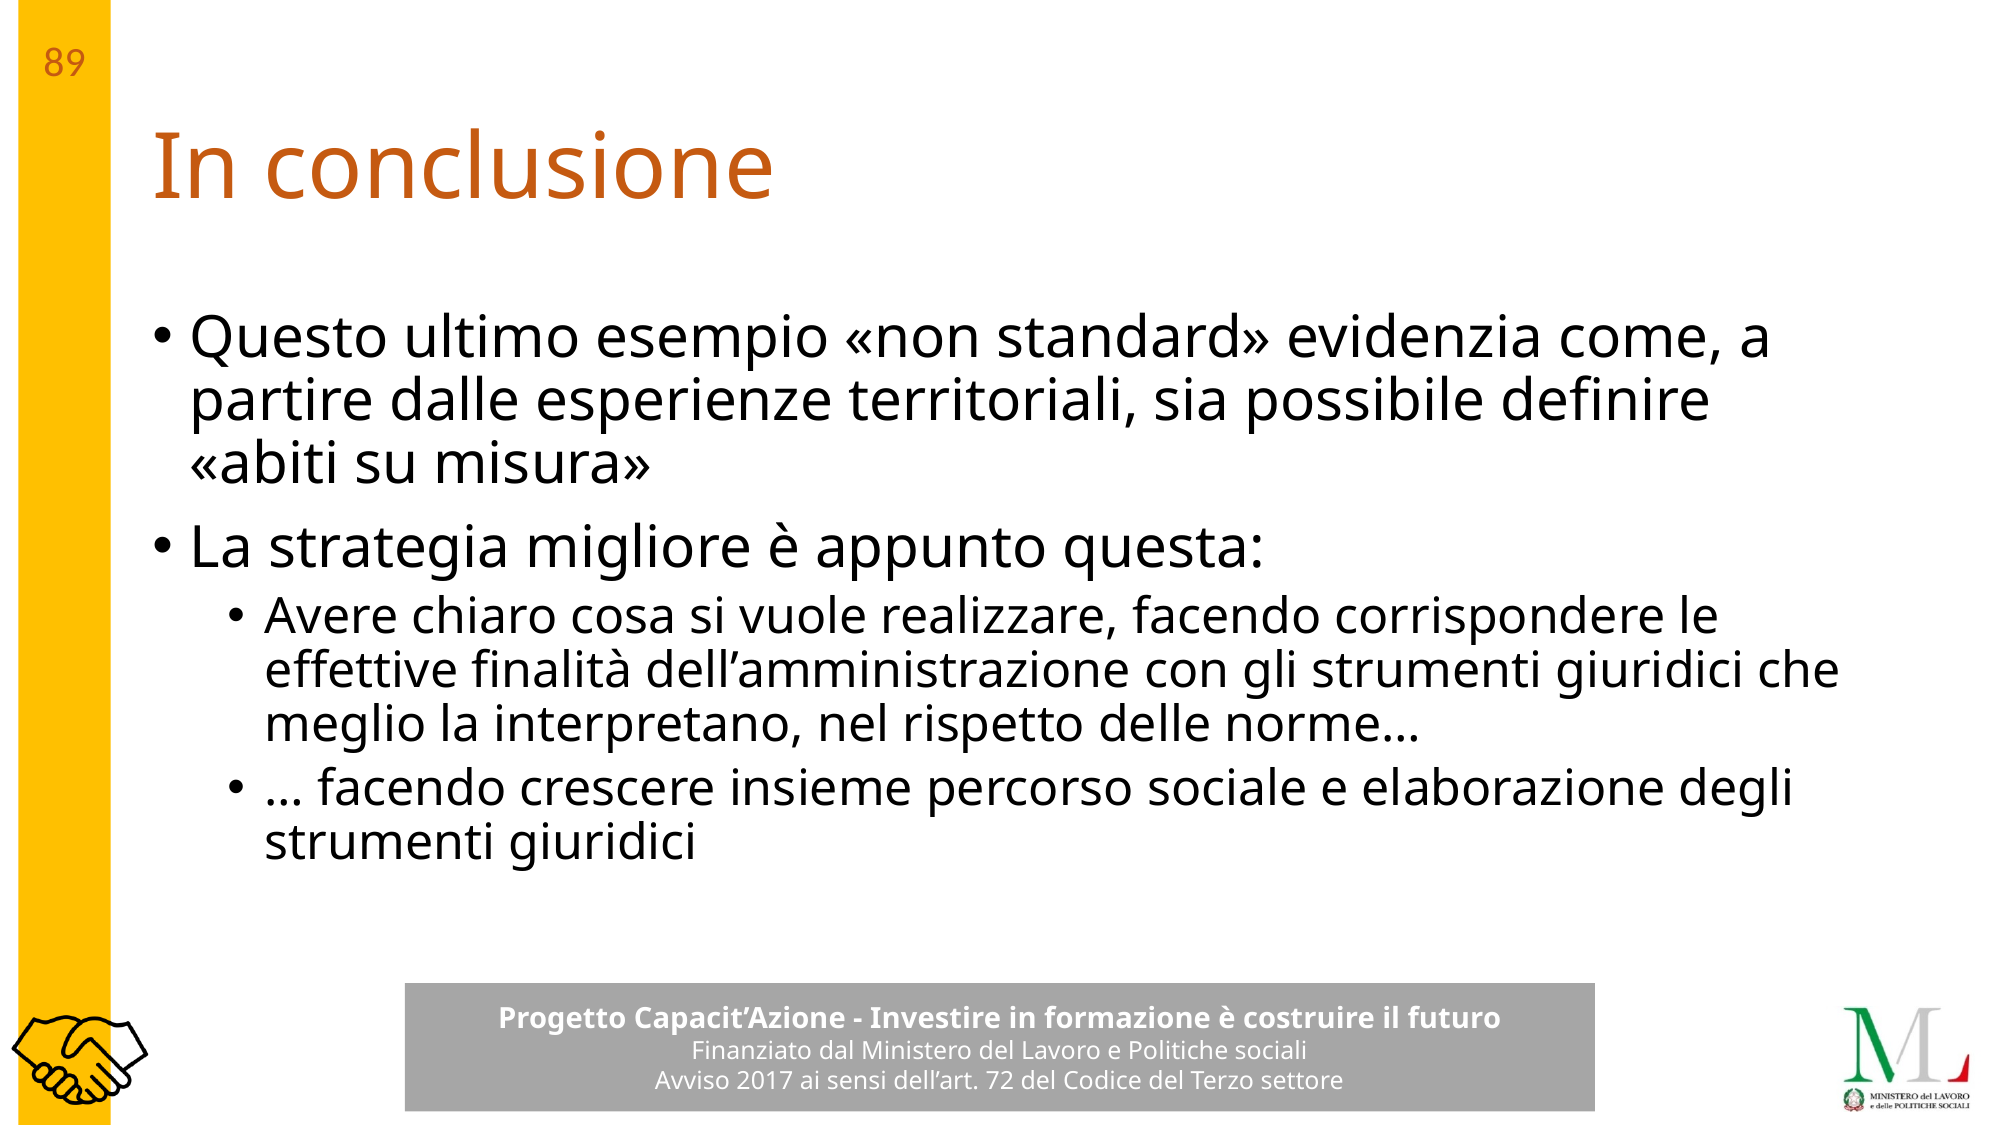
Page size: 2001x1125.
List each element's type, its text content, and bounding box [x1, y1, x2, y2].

picture [1826, 1006, 1987, 1112]
picture [10, 1009, 149, 1109]
title In conclusione [137, 59, 1863, 278]
list Questo ultimo esempio «non standard» evidenzia come, a partire dalle esperienze territoriali, sia possibile definire «abiti su misura» La strategia migliore è appunto questa: Avere chiaro cosa si vuole realizzare, facendo corrispondere le effettive finalità dell’amministrazione con gli strumenti giuridici che meglio la interpretano, nel rispetto delle norme… … facendo crescere insieme percorso sociale e elaborazione degli strumenti giuridici [137, 299, 1863, 1014]
slide_number 89 [1911, 1057, 1995, 1118]
